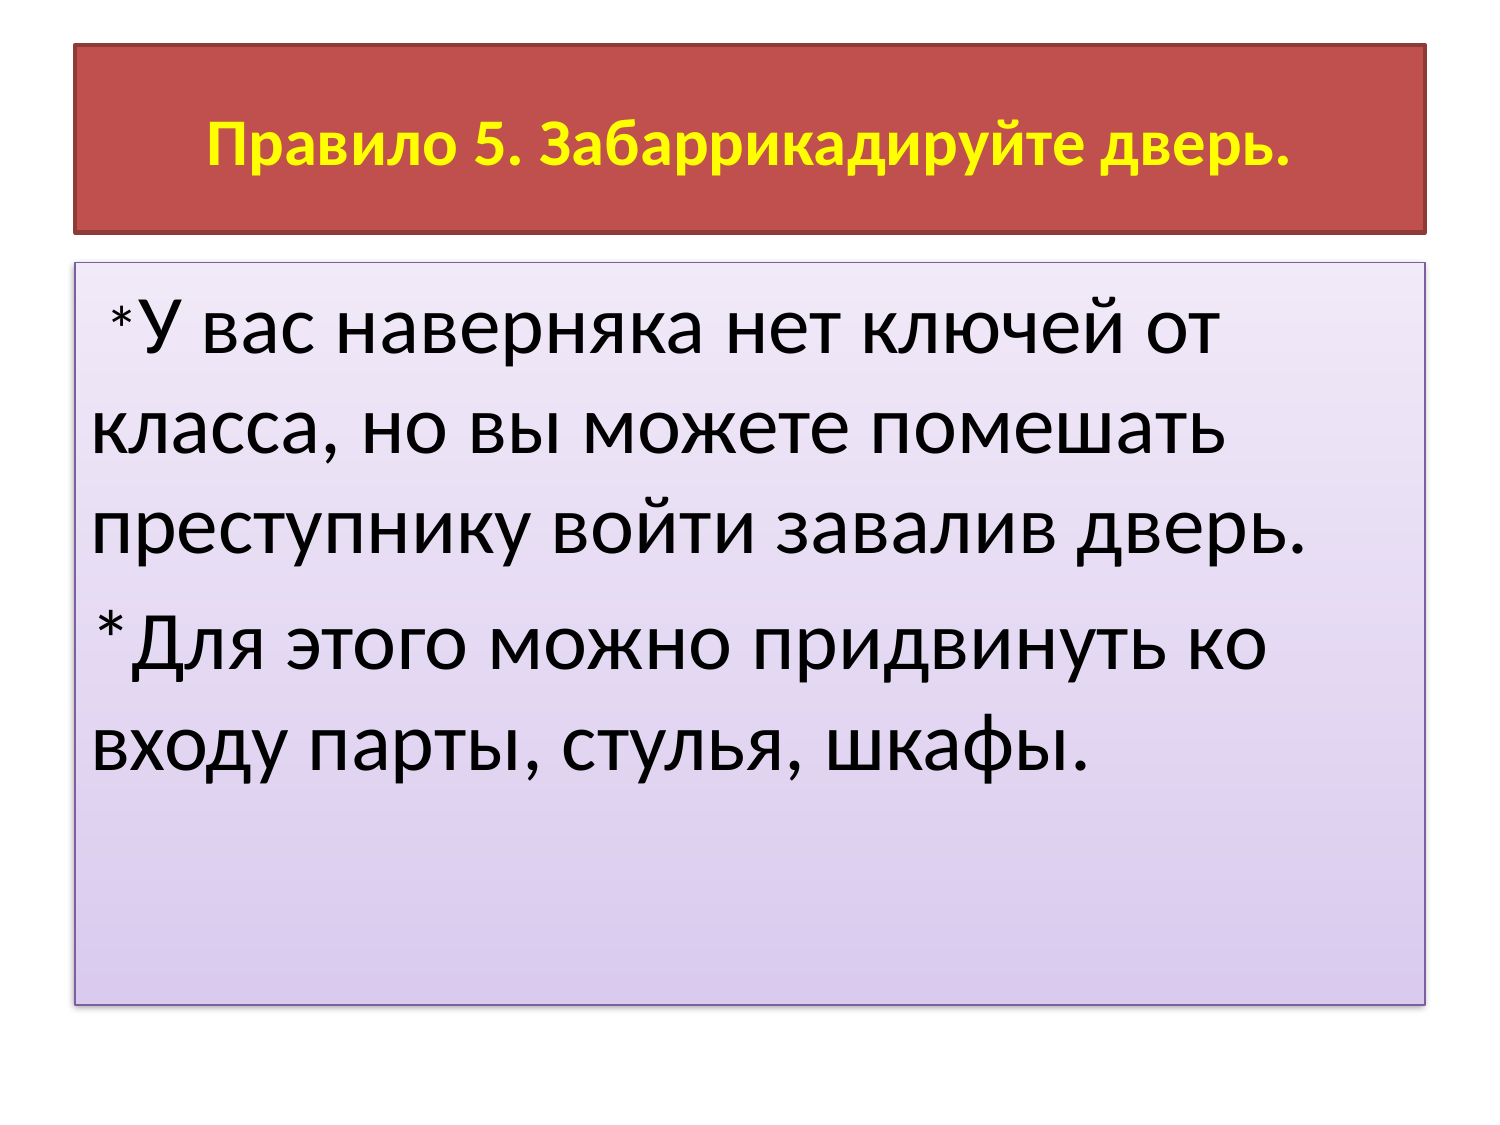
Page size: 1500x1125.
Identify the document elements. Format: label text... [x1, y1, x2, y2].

title Правило 5. Забаррикадируйте дверь. [73, 43, 1427, 235]
list *У вас наверняка нет ключей от класса, но вы можете помешать преступнику войти завалив дверь. *Для этого можно придвинуть ко входу парты, стулья, шкафы. [74, 262, 1426, 1006]
